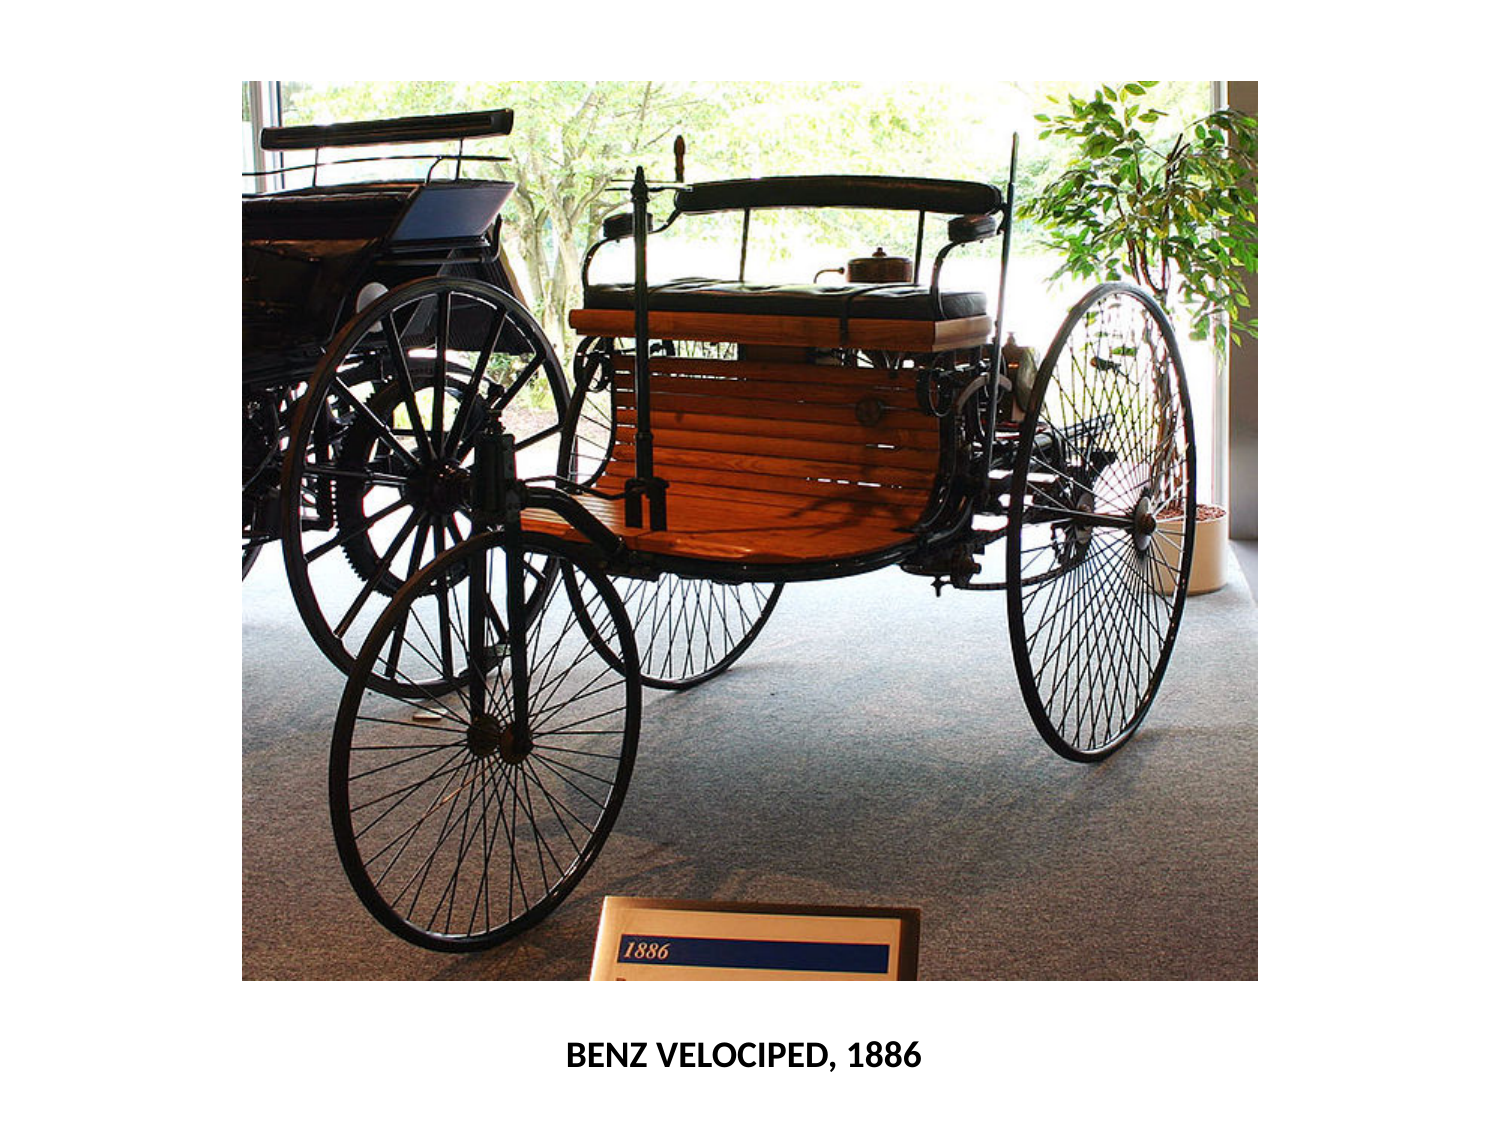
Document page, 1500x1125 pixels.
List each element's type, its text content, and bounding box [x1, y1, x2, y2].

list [241, 81, 1258, 981]
text_box BENZ VELOCIPED, 1886 [159, 1023, 1329, 1083]
